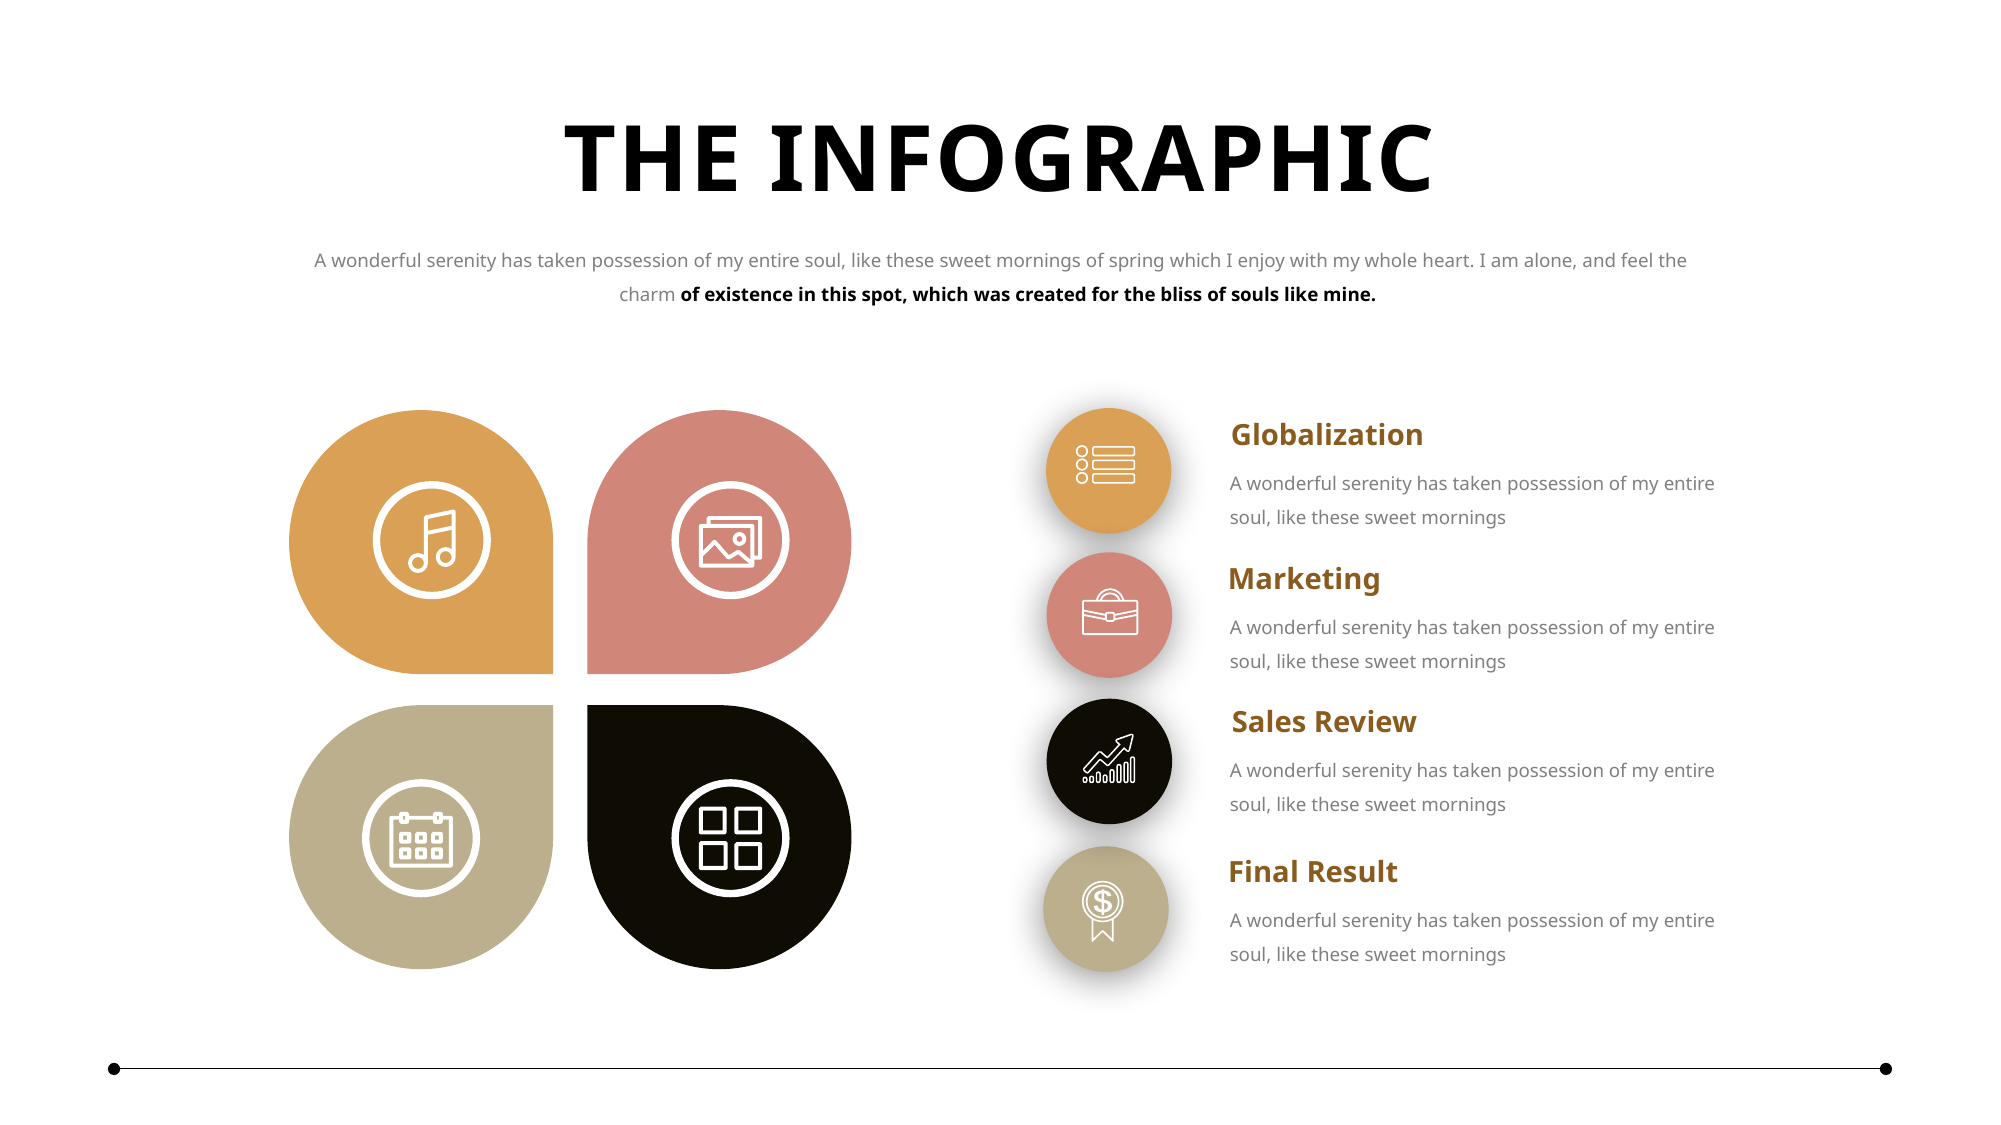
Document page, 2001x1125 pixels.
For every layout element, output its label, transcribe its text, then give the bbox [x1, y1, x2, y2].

text_box A wonderful serenity has taken possession of my entire soul, like these sweet mornings [1211, 738, 1741, 824]
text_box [1081, 880, 1124, 942]
text_box [1046, 551, 1173, 679]
text_box Sales Review [1213, 694, 1436, 738]
text_box A wonderful serenity has taken possession of my entire soul, like these sweet mornings [1211, 451, 1757, 538]
text_box Final Result [1210, 844, 1417, 898]
text_box Marketing [1209, 551, 1407, 605]
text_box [1082, 733, 1136, 784]
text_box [1075, 445, 1136, 484]
text_box [1082, 588, 1139, 636]
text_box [289, 705, 554, 970]
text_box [587, 410, 852, 675]
text_box THE INFOGRAPHIC [548, 92, 1452, 217]
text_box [289, 410, 554, 675]
text_box A wonderful serenity has taken possession of my entire soul, like these sweet mornings [1211, 888, 1741, 975]
text_box [1045, 407, 1172, 534]
text_box A wonderful serenity has taken possession of my entire soul, like these sweet mornings [1211, 595, 1741, 681]
text_box [1046, 698, 1173, 825]
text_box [587, 705, 852, 970]
text_box Globalization [1212, 407, 1443, 451]
text_box A wonderful serenity has taken possession of my entire soul, like these sweet mornings of spring which I enjoy with my whole heart. I am alone, and feel the charm of existence in this spot, which was created for the bliss of souls like mine. [289, 230, 1711, 313]
text_box [1042, 851, 1170, 973]
